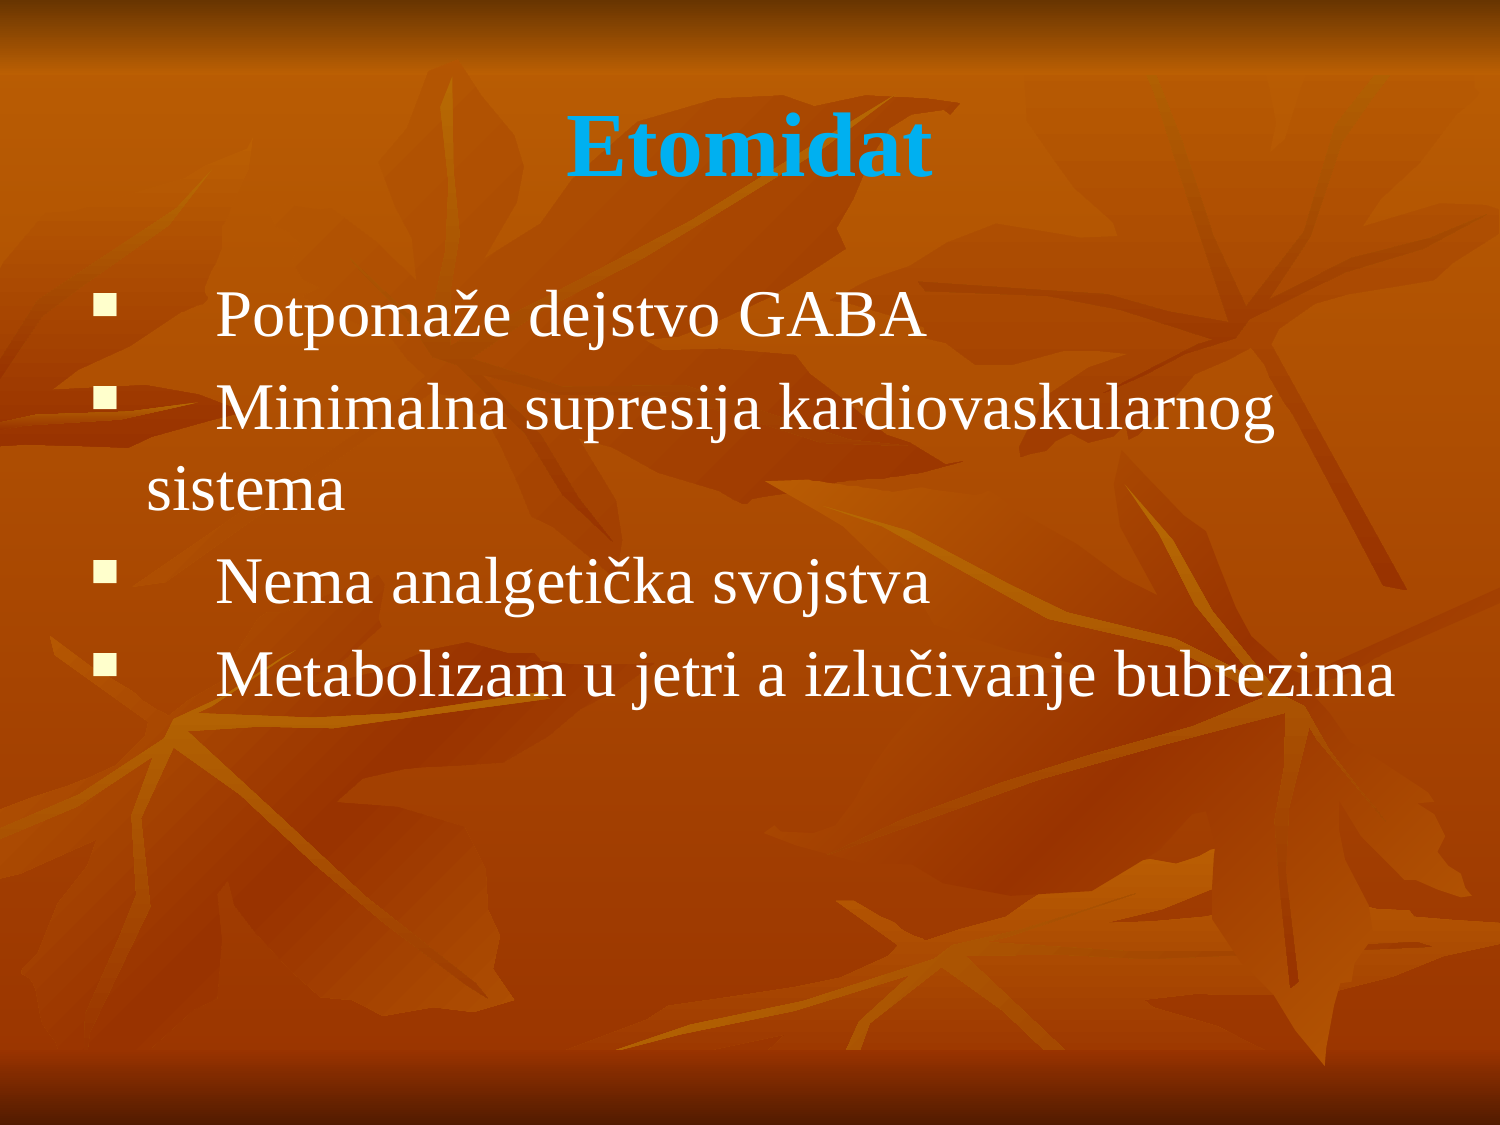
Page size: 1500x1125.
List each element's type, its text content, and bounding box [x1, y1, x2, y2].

title Etomidat [75, 45, 1425, 234]
list  Potpomaže dejstvo GABA  Minimalna supresija kardiovaskularnog sistema  Nema analgetička svojstva  Metabolizam u jetri a izlučivanje bubrezima [75, 262, 1425, 1006]
